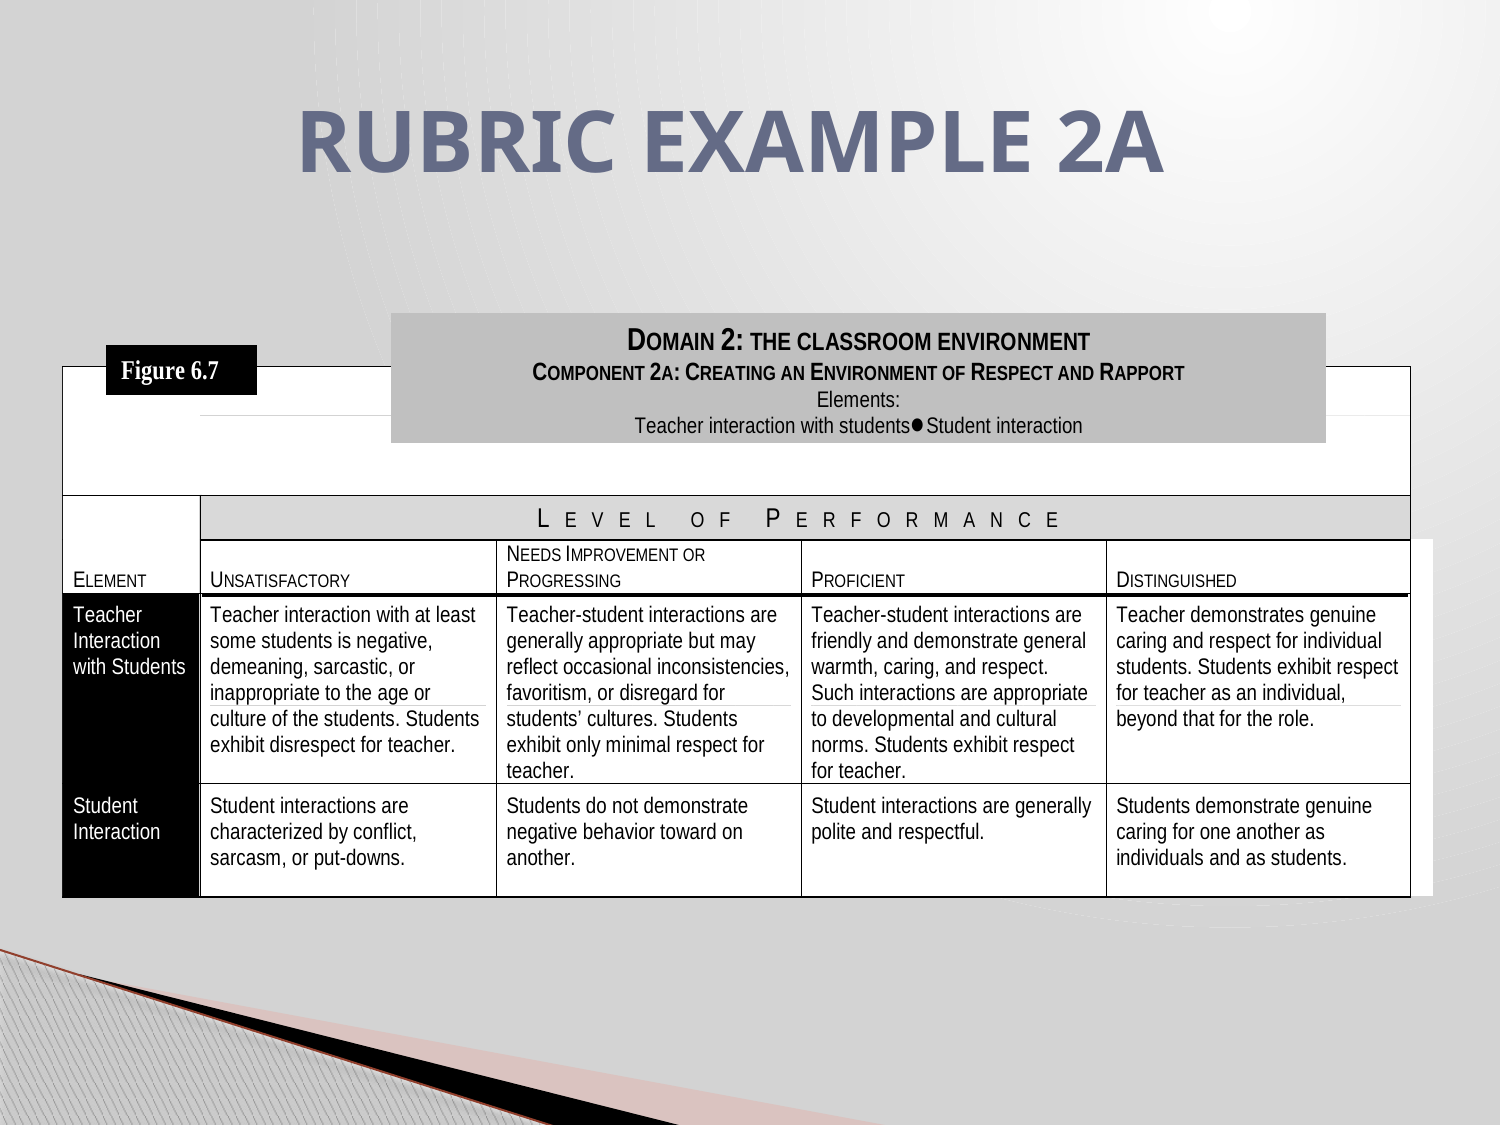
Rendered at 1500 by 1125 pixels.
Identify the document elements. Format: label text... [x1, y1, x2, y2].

title RUBRIC EXAMPLE 2A [125, 45, 1350, 233]
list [62, 262, 1438, 926]
